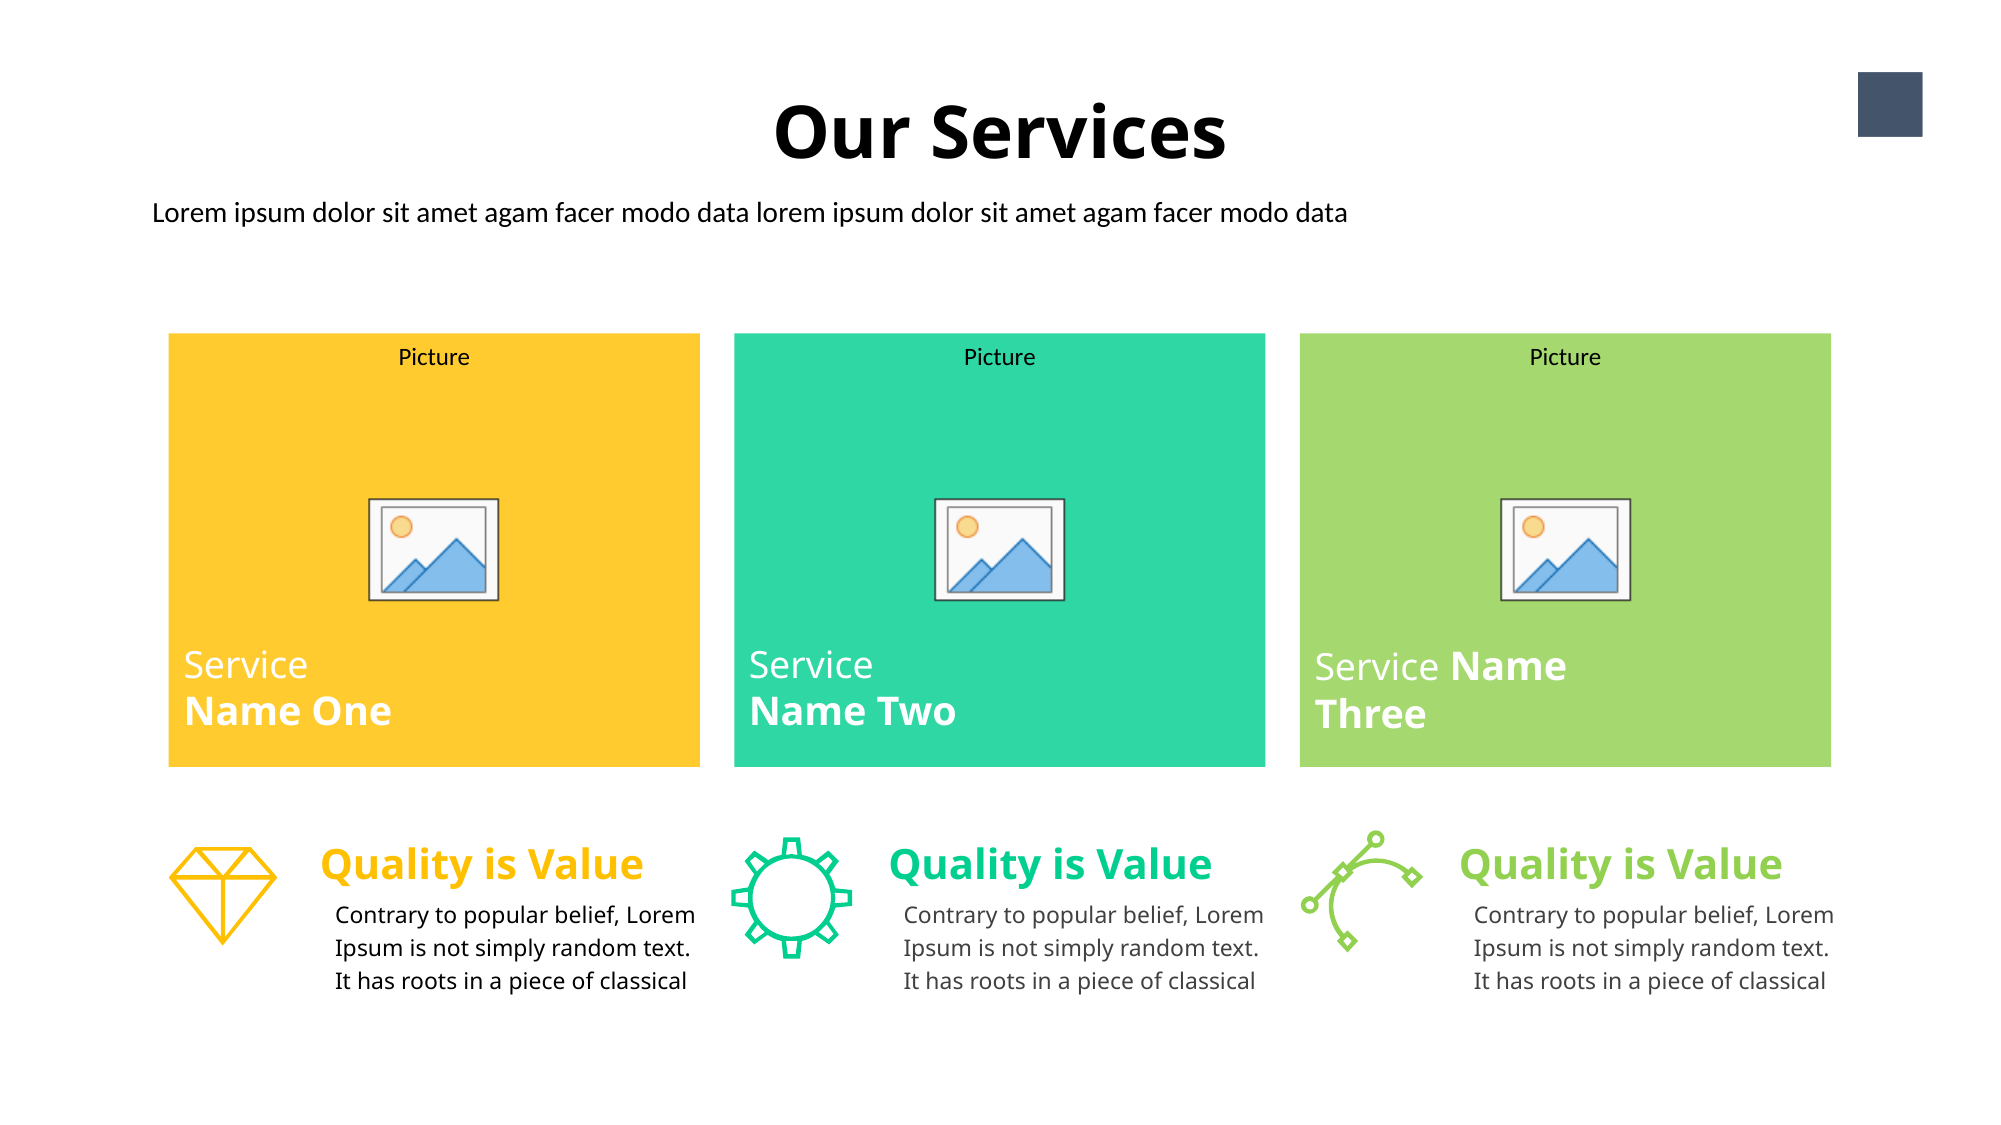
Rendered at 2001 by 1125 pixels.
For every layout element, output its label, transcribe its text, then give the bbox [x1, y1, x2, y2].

picture [1299, 333, 1832, 767]
picture [734, 333, 1266, 767]
slide_number 6 [1863, 78, 1927, 130]
title Our Services [137, 78, 1863, 186]
subtitle Lorem ipsum dolor sit amet agam facer modo data lorem ipsum dolor sit amet agam facer modo data [137, 186, 1863, 227]
text_box [1857, 71, 1924, 78]
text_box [168, 829, 715, 1004]
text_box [731, 829, 1283, 1004]
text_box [1299, 829, 1854, 1004]
picture [168, 333, 700, 767]
text_box [1863, 130, 1924, 138]
